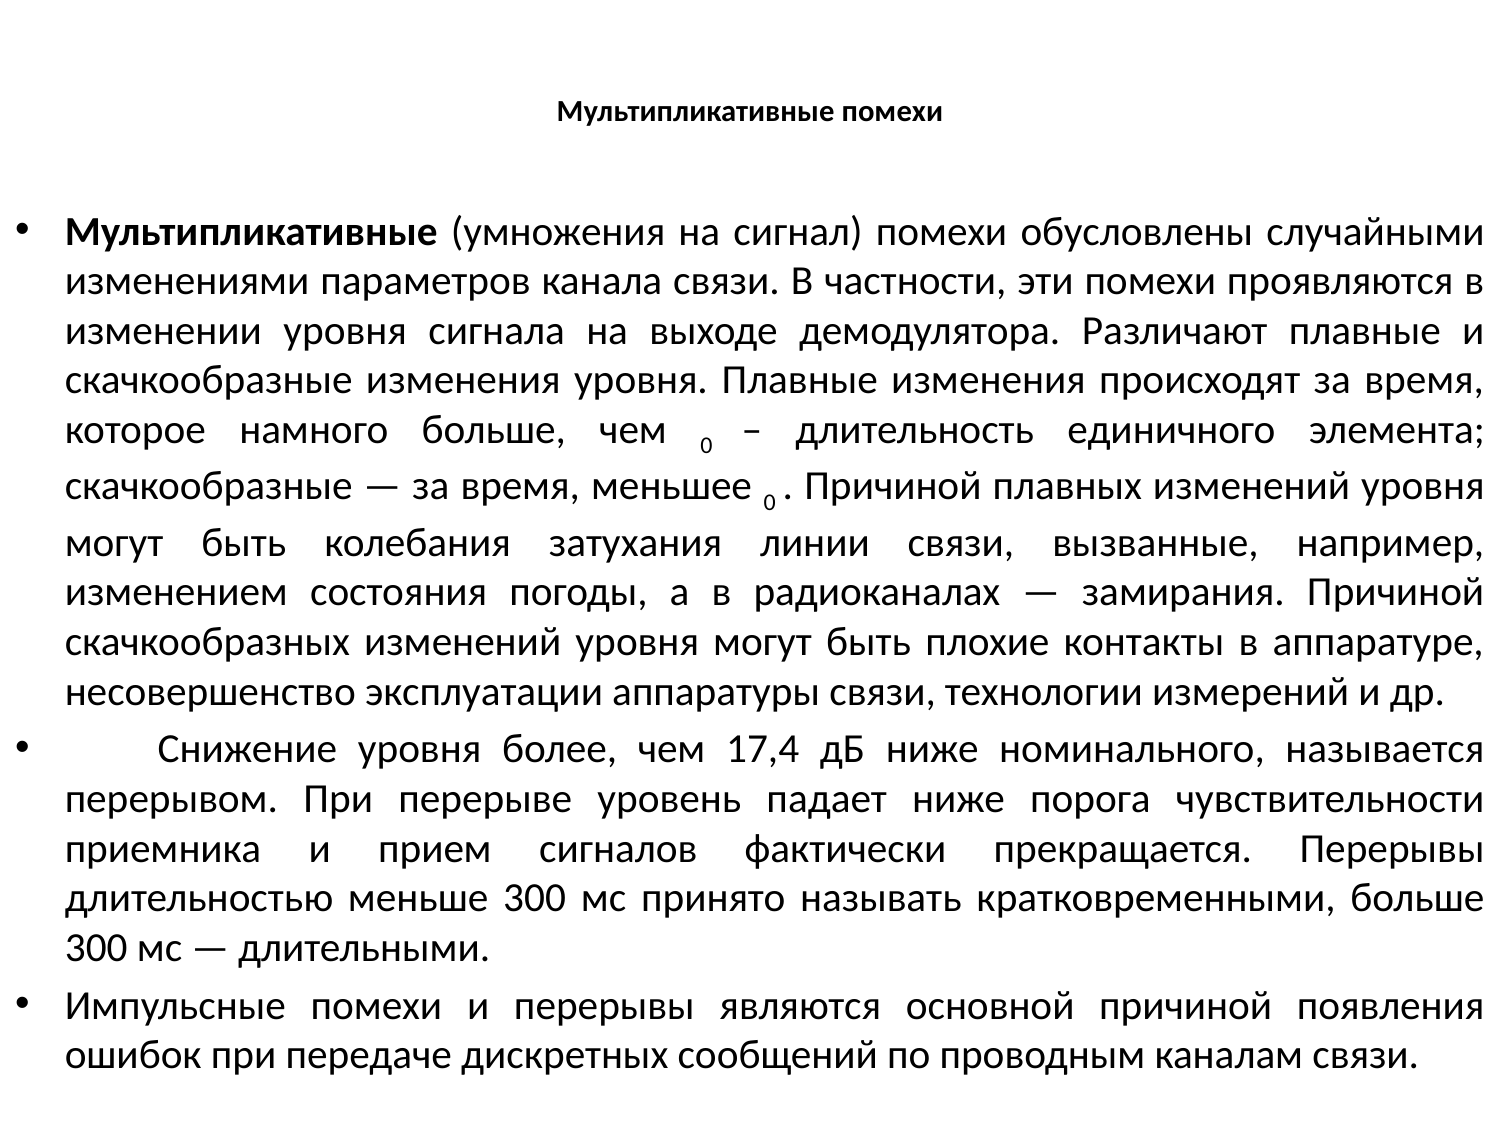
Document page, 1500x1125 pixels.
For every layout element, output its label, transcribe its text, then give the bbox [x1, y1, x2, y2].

list Мультипликативные (умножения на сигнал) помехи обусловлены случайными изменениями параметров канала связи. В частности, эти помехи проявляются в изменении уровня сигнала на выходе демодулятора. Различают плавные и скачкообразные изменения уровня. Плавные изменения происходят за время, которое намного больше, чем 0 – длительность единичного элемента; скачкообразные — за время, меньшее 0 . Причиной плавных изменений уровня могут быть колебания затухания линии связи, вызванные, например, изменением состояния погоды, а в радиоканалах — замирания. Причиной скачкообразных изменений уровня могут быть плохие контакты в аппаратуре, несовершенство эксплуатации аппаратуры связи, технологии измерений и др. Снижение уровня более, чем 17,4 дБ ниже номинального, называется перерывом. При перерыве уровень падает ниже порога чувствительности приемника и прием сигналов фактически прекращается. Перерывы длительностью меньше 300 мс принято называть кратковременными, больше 300 мс — длительными. Импульсные помехи и перерывы являются основной причиной появления ошибок при передаче дискретных сообщений по проводным каналам связи. [0, 196, 1500, 1125]
title Мультипликативные помехи [75, 45, 1425, 173]
